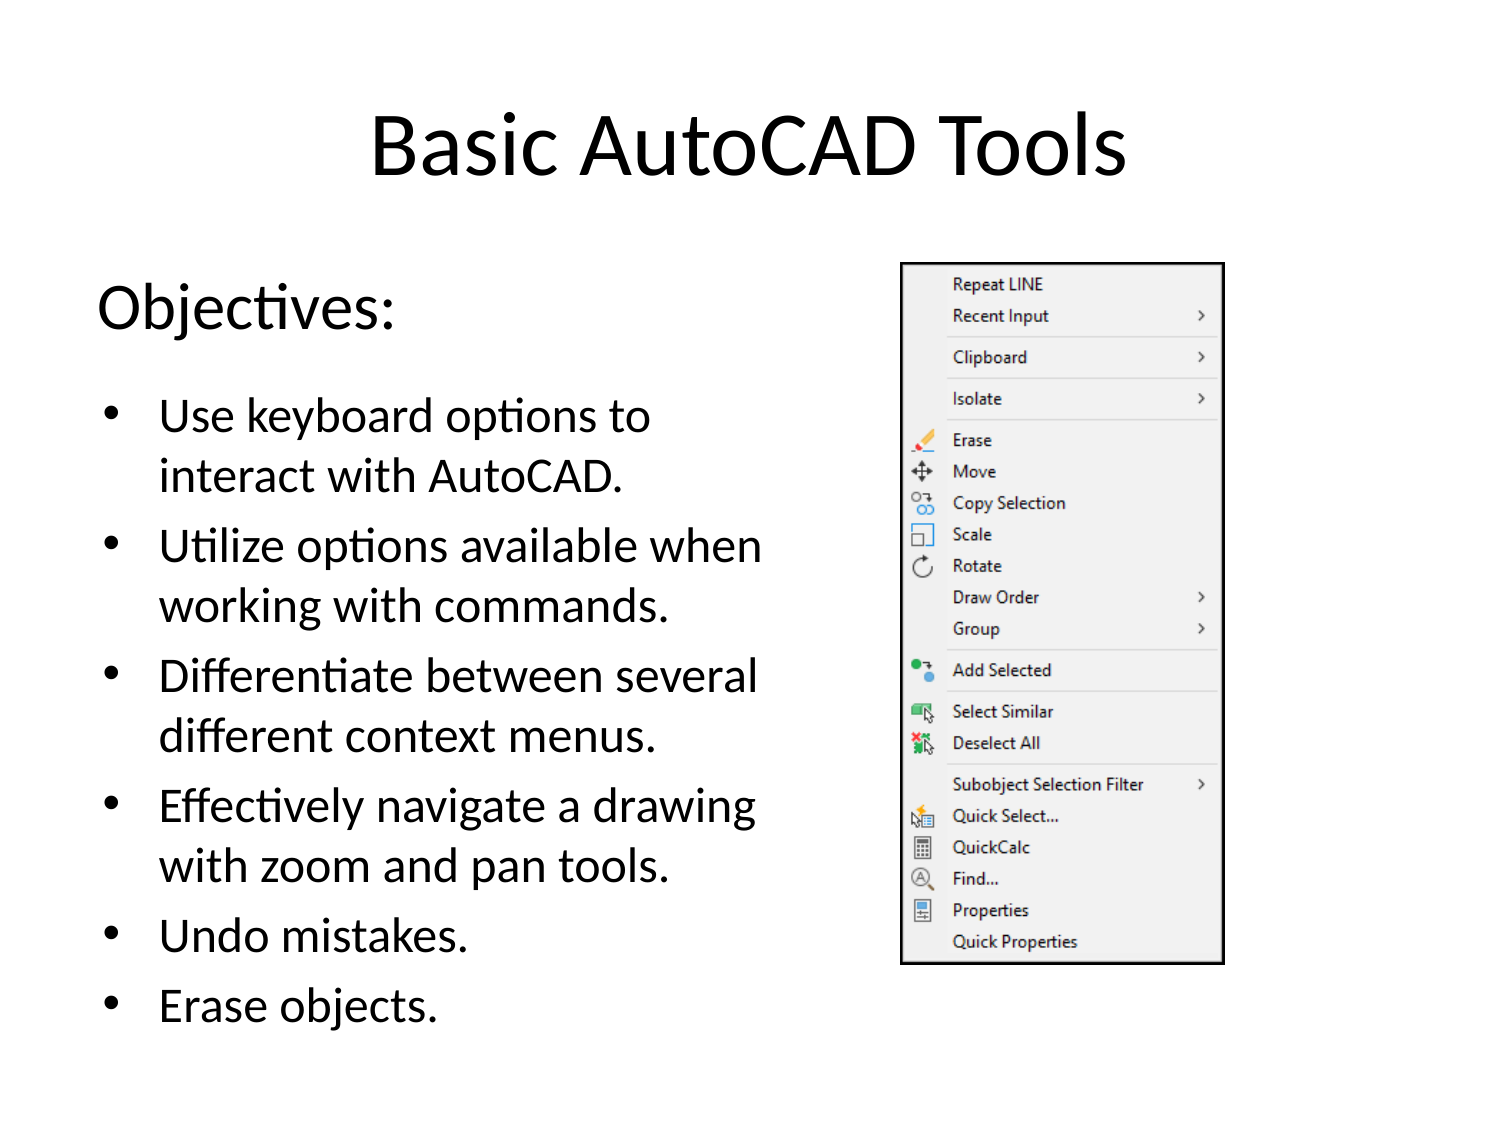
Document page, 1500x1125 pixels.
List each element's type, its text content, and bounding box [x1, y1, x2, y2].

title Basic AutoCAD Tools [75, 45, 1425, 233]
picture [899, 262, 1225, 966]
list Use keyboard options to interact with AutoCAD. Utilize options available when working with commands. Differentiate between several different context menus. Effectively navigate a drawing with zoom and pan tools. Undo mistakes. Erase objects. [87, 375, 813, 1075]
text_box Objectives: [37, 237, 413, 350]
